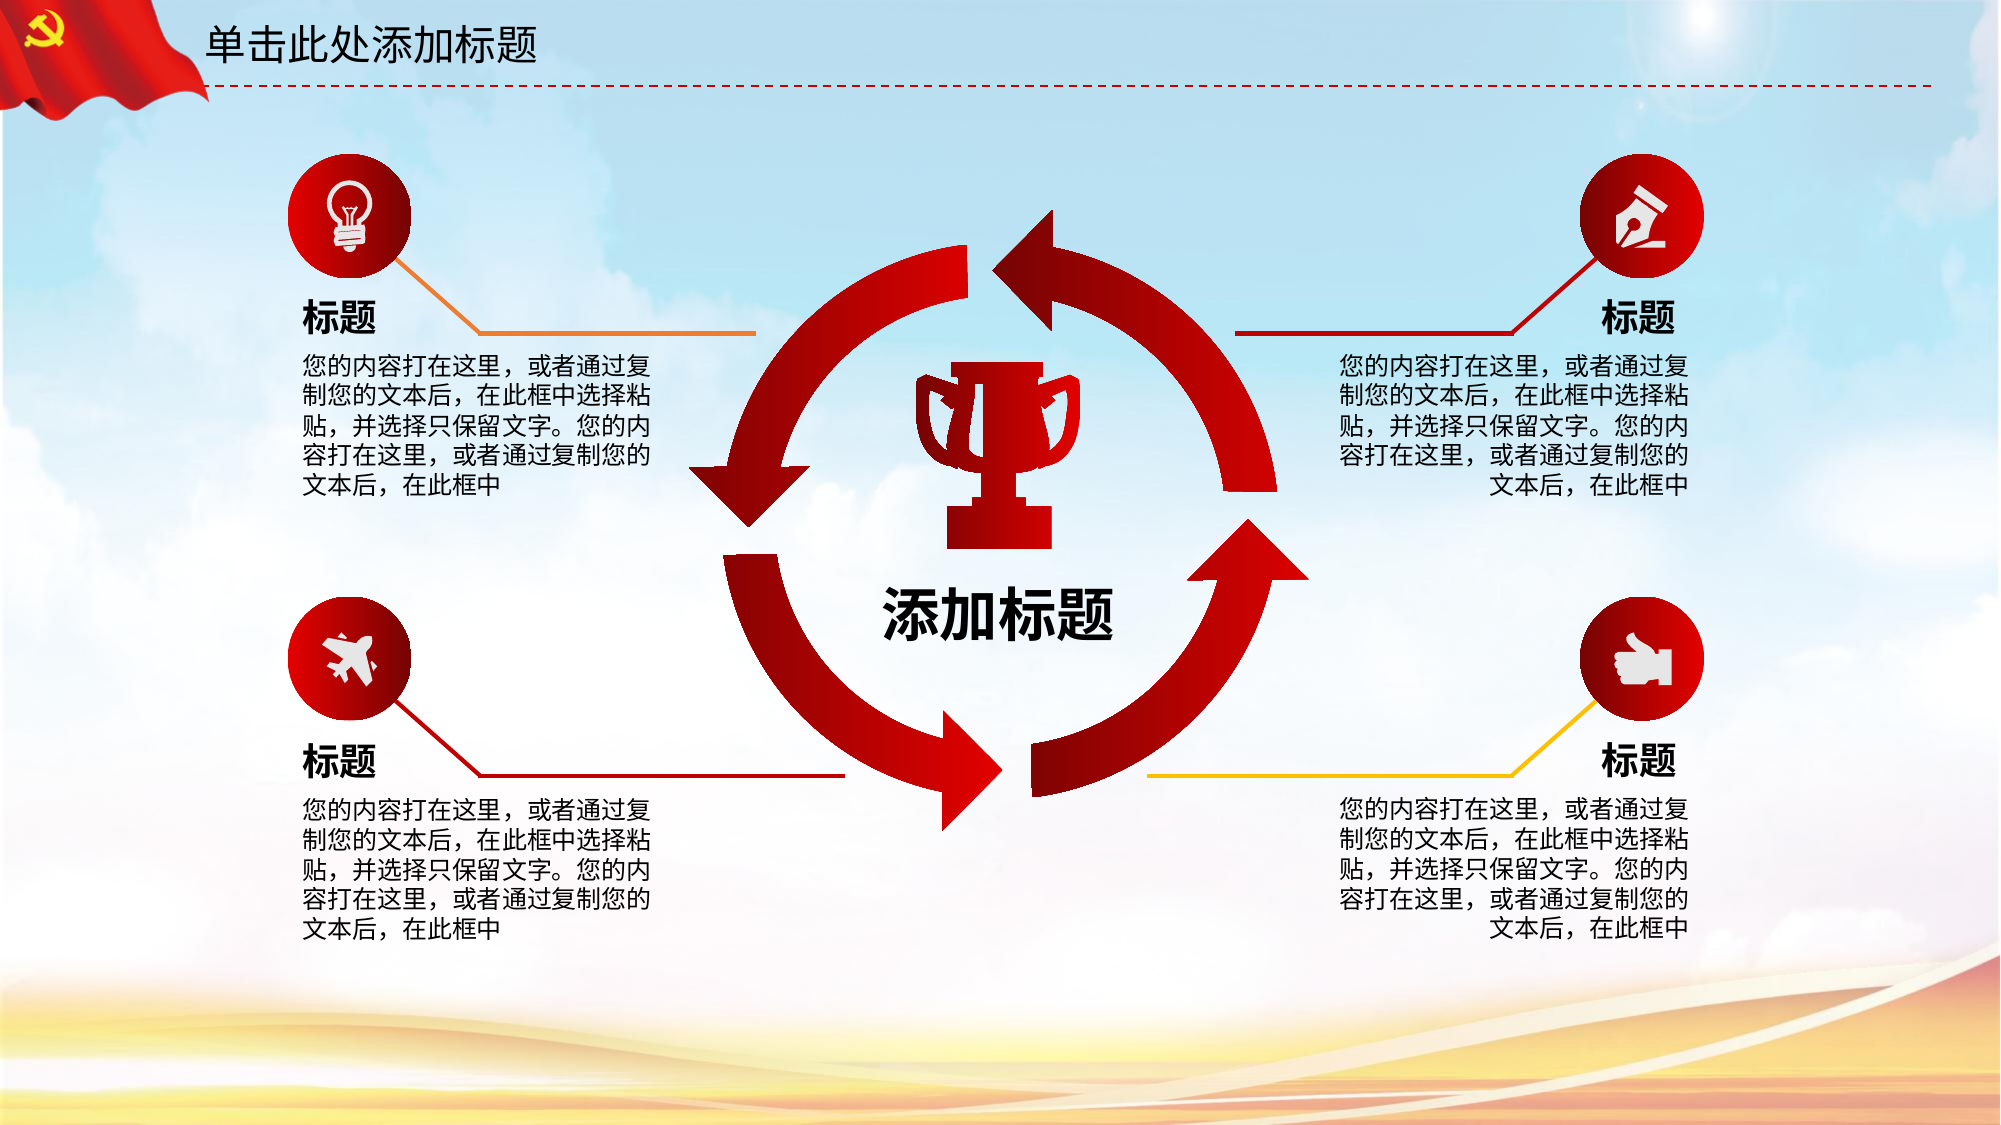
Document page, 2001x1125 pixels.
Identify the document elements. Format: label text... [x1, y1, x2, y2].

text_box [1323, 286, 1705, 508]
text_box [287, 286, 669, 508]
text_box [1146, 596, 1705, 776]
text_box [1323, 729, 1705, 951]
picture [0, 0, 2001, 1125]
title 单击此处添加标题 [222, 7, 583, 86]
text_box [287, 596, 845, 776]
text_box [702, 222, 1298, 819]
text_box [287, 730, 669, 952]
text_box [287, 154, 757, 334]
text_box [1235, 154, 1705, 334]
